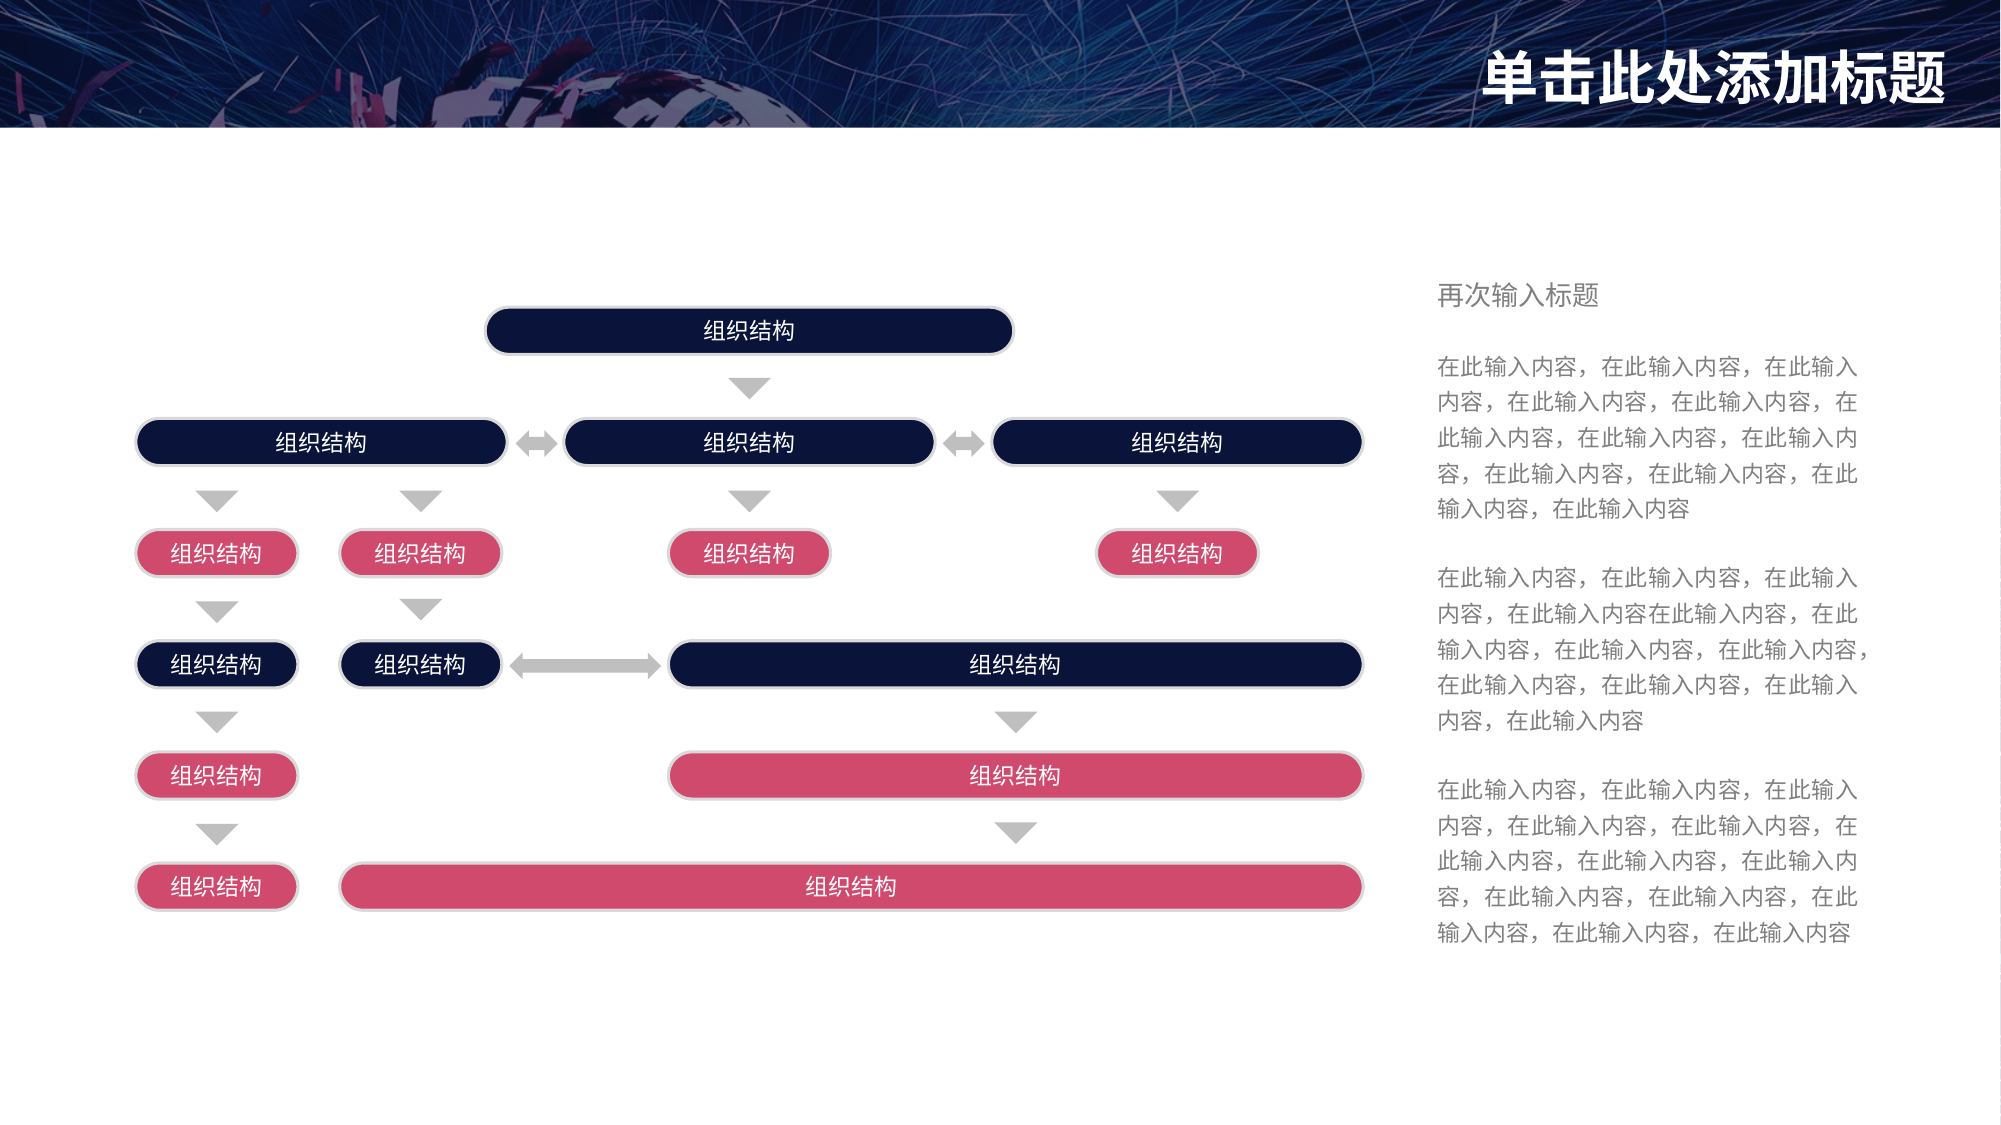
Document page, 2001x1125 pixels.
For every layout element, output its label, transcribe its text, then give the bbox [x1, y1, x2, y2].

text_box [192, 822, 242, 848]
text_box 组织结构 [338, 861, 1365, 912]
text_box [192, 710, 242, 735]
text_box 再次输入标题 在此输入内容，在此输入内容，在此输入内容，在此输入内容，在此输入内容，在此输入内容，在此输入内容，在此输入内容，在此输入内容，在此输入内容，在此输入内容，在此输入内容 在此输入内容，在此输入内容，在此输入内容，在此输入内容在此输入内容，在此输入内容，在此输入内容，在此输入内容，在此输入内容，在此输入内容，在此输入内容，在此输入内容 在此输入内容，在此输入内容，在此输入内容，在此输入内容，在此输入内容，在此输入内容，在此输入内容，在此输入内容，在此输入内容，在此输入内容，在此输入内容，在此输入内容，在此输入内容 [1417, 258, 1879, 956]
text_box 组织结构 [134, 861, 299, 912]
text_box [514, 427, 560, 460]
text_box 组织结构 [484, 306, 1015, 356]
text_box [396, 489, 446, 514]
title 单击此处添加标题 [236, 33, 1962, 128]
text_box [941, 427, 987, 460]
text_box 组织结构 [134, 528, 299, 578]
text_box 组织结构 [562, 417, 937, 467]
text_box [507, 650, 663, 682]
text_box 组织结构 [667, 750, 1365, 801]
text_box 组织结构 [134, 417, 509, 467]
text_box 组织结构 [667, 639, 1365, 689]
text_box [192, 600, 242, 625]
text_box [725, 376, 774, 401]
text_box 组织结构 [1095, 528, 1260, 578]
text_box [991, 821, 1041, 846]
text_box [192, 489, 242, 514]
text_box 组织结构 [338, 639, 503, 689]
text_box [1153, 489, 1202, 514]
text_box [396, 597, 446, 622]
text_box [991, 710, 1041, 735]
text_box [725, 489, 774, 514]
text_box 组织结构 [990, 417, 1365, 467]
text_box 组织结构 [338, 528, 503, 578]
text_box 组织结构 [134, 639, 299, 689]
text_box 组织结构 [134, 750, 299, 801]
text_box 组织结构 [667, 528, 832, 578]
